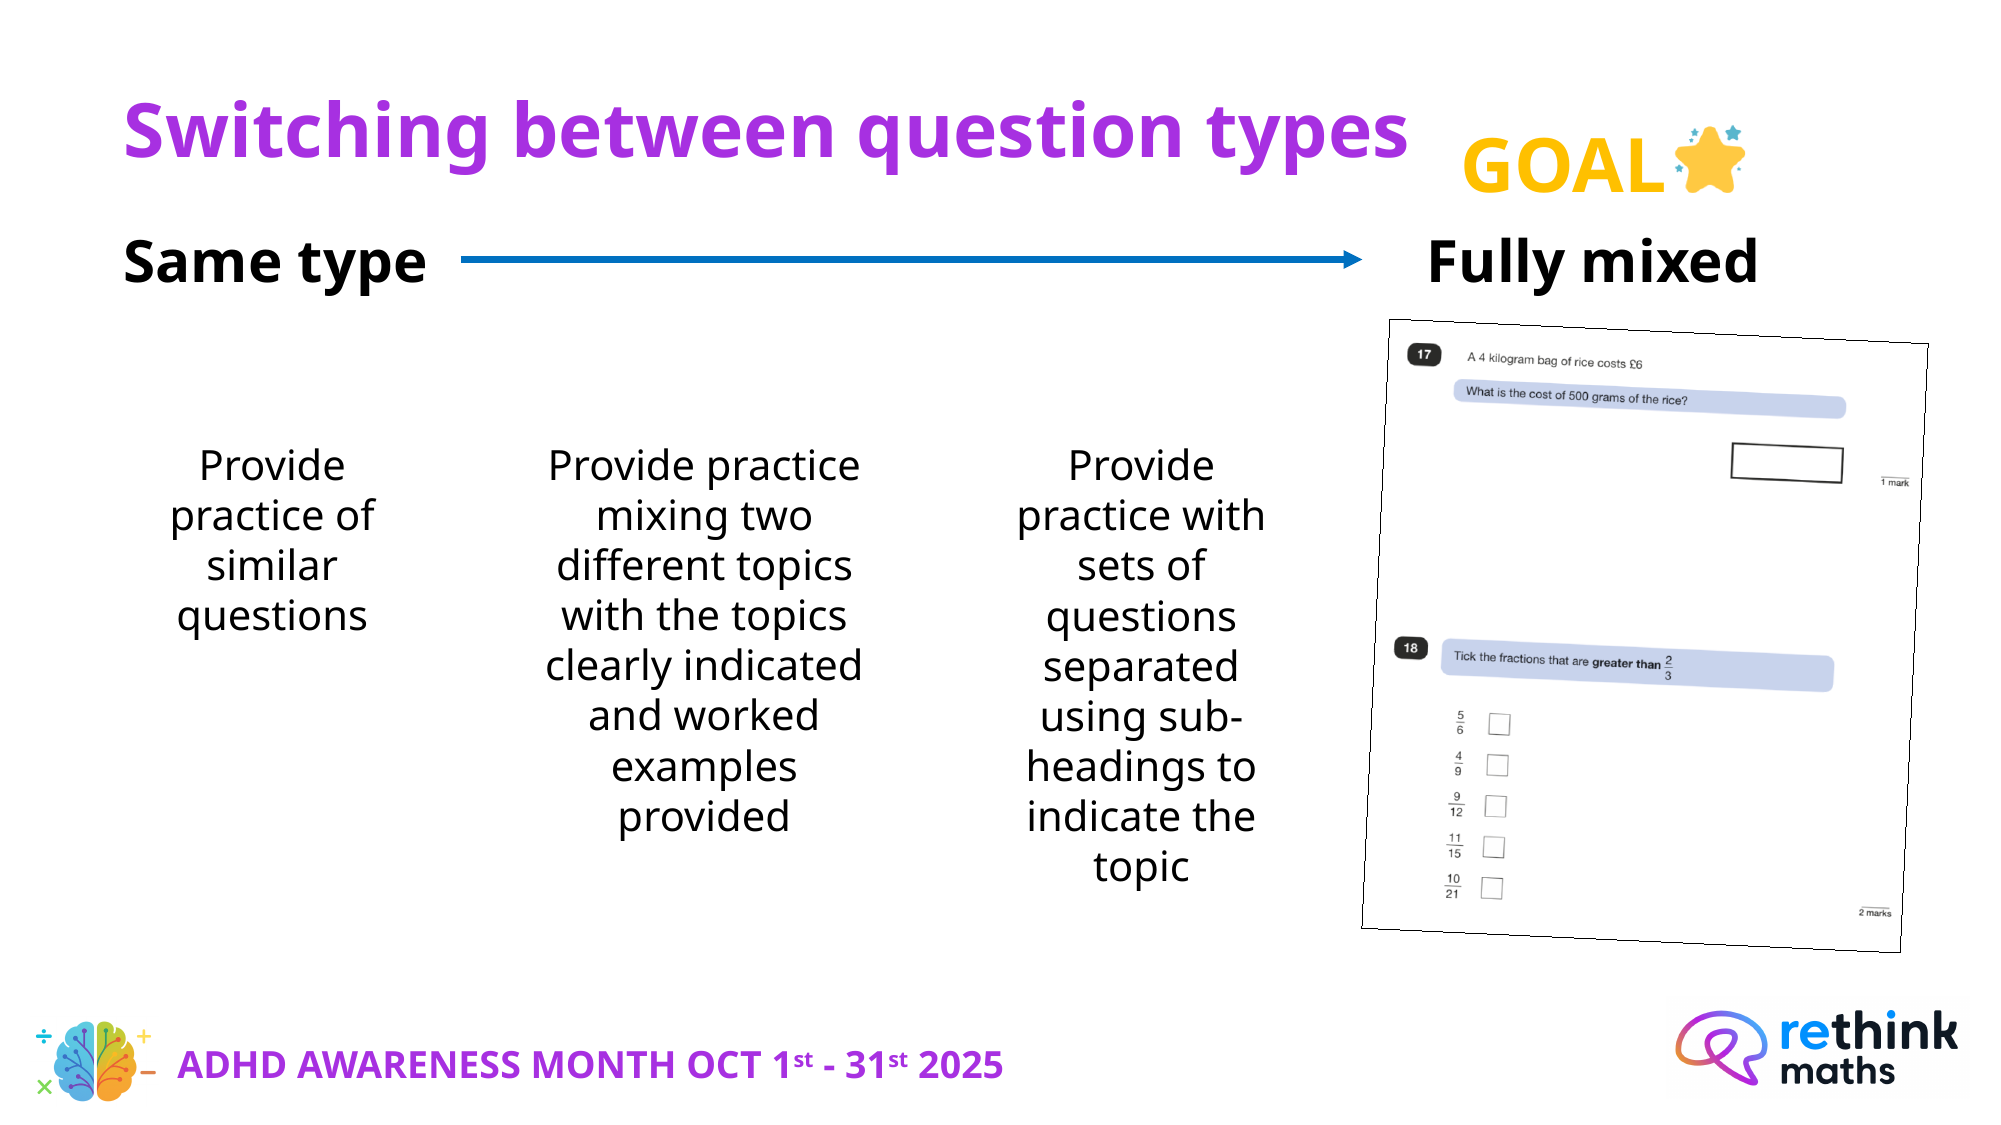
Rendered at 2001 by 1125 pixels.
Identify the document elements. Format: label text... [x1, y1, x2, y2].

picture [1665, 116, 1749, 197]
text_box Provide practice mixing two different topics with the topics clearly indicated and worked examples provided [509, 431, 899, 847]
text_box Fully mixed [1412, 217, 1921, 302]
text_box GOAL [1309, 110, 1818, 216]
picture [1362, 320, 1929, 952]
text_box Provide practice with sets of questions separated using sub-headings to indicate the topic [973, 431, 1310, 897]
text_box Provide practice of similar questions [108, 431, 436, 647]
text_box ADHD AWARENESS MONTH OCT 1st - 31st 2025 [162, 1033, 1170, 1094]
text_box Same type [108, 216, 617, 302]
picture [1665, 995, 1971, 1099]
text_box Switching between question types [108, 75, 1536, 180]
picture [29, 1015, 160, 1108]
